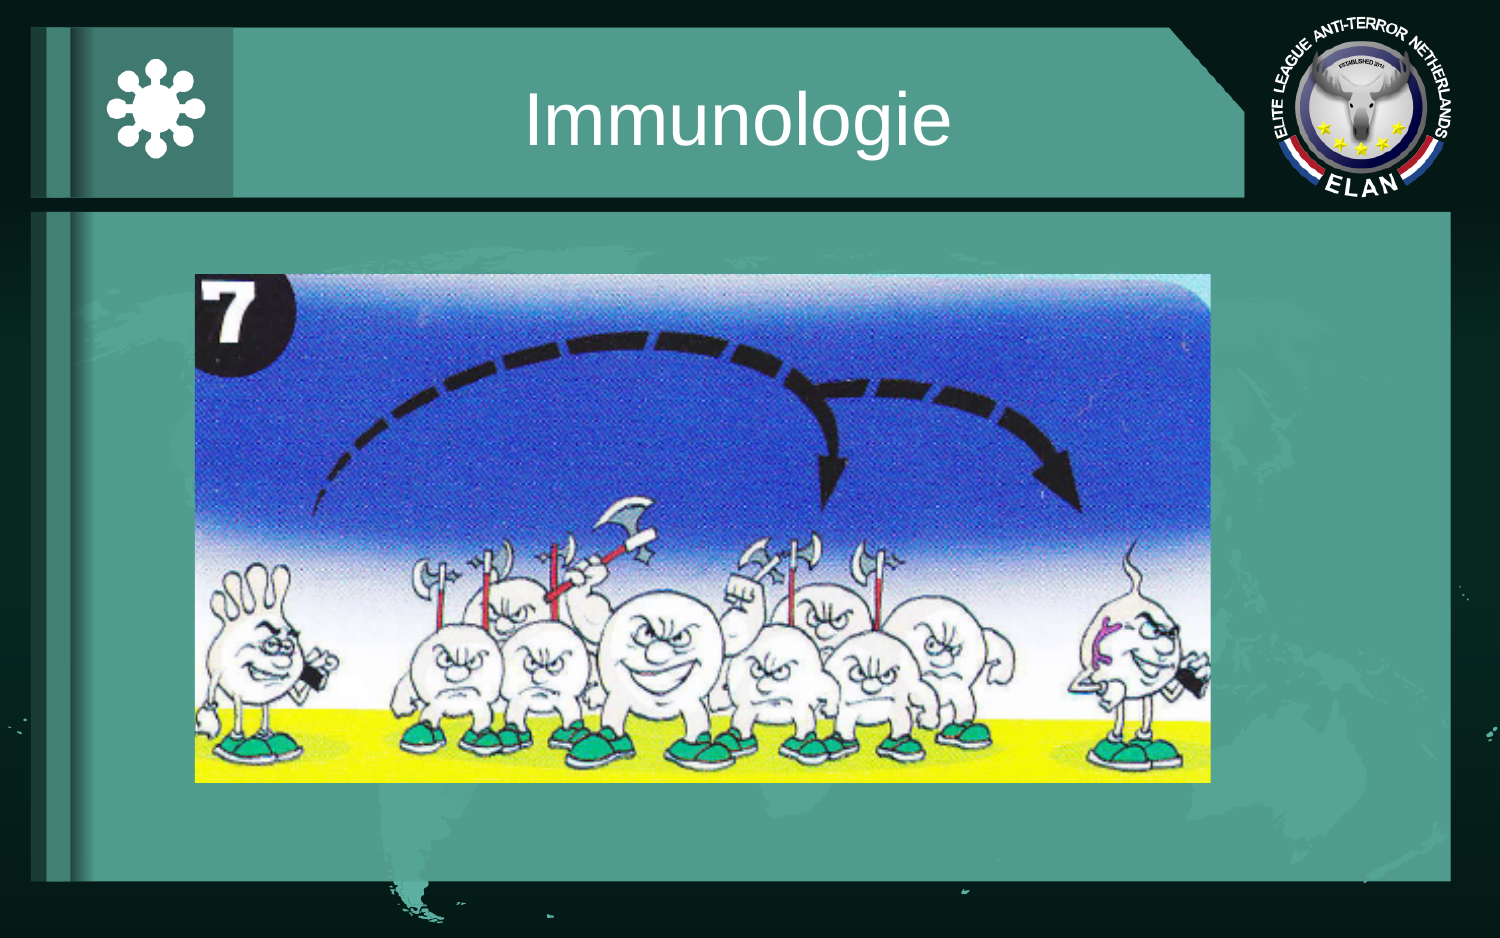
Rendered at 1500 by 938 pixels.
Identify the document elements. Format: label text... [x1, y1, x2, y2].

title Immunologie [230, 37, 1247, 194]
picture [0, 0, 1500, 938]
